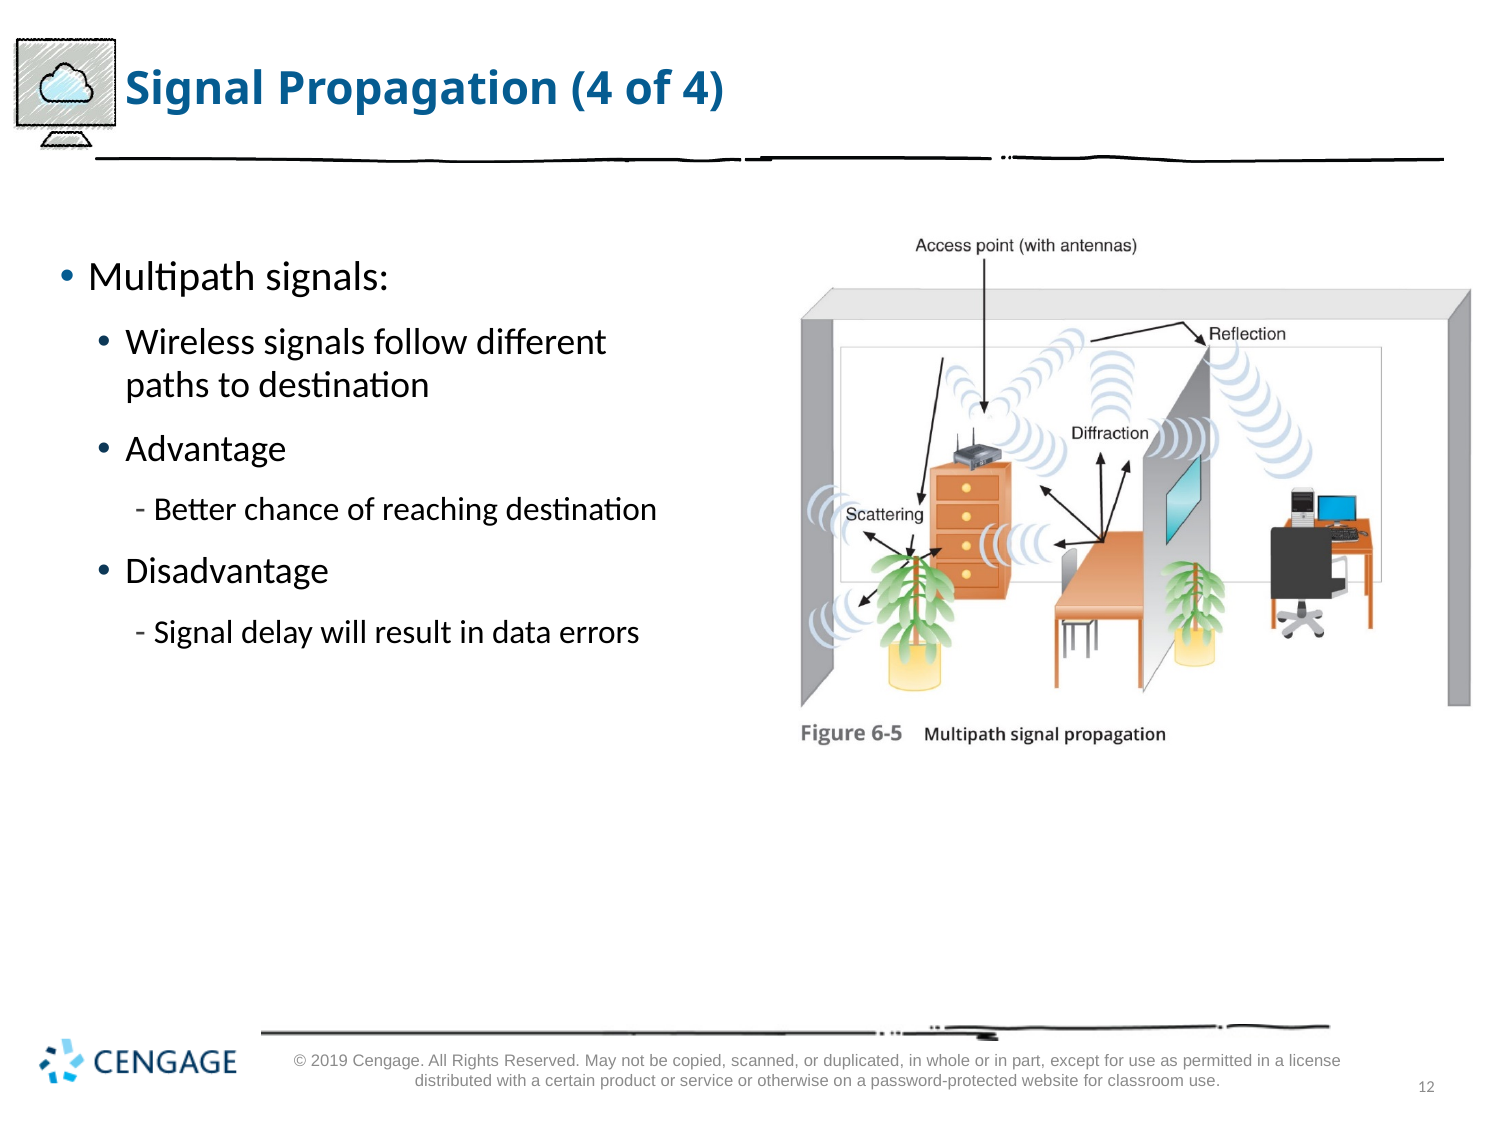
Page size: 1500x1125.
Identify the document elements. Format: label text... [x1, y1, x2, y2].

title Signal Propagation (4 of 4) [125, 66, 1442, 116]
picture [13, 36, 117, 151]
picture [798, 236, 1473, 747]
footer © 2019 Cengage. All Rights Reserved. May not be copied, scanned, or duplicated, in whole or in part, except for use as permitted in a license distributed with a certain product or service or otherwise on a password-protected website for classroom use. [262, 1050, 1375, 1091]
picture [19, 1025, 249, 1096]
picture [95, 155, 1444, 163]
picture [261, 1024, 1331, 1041]
list Multipath signals: Wireless signals follow different paths to destination Advantage Better chance of reaching destination Disadvantage Signal delay will result in data errors [59, 252, 700, 688]
